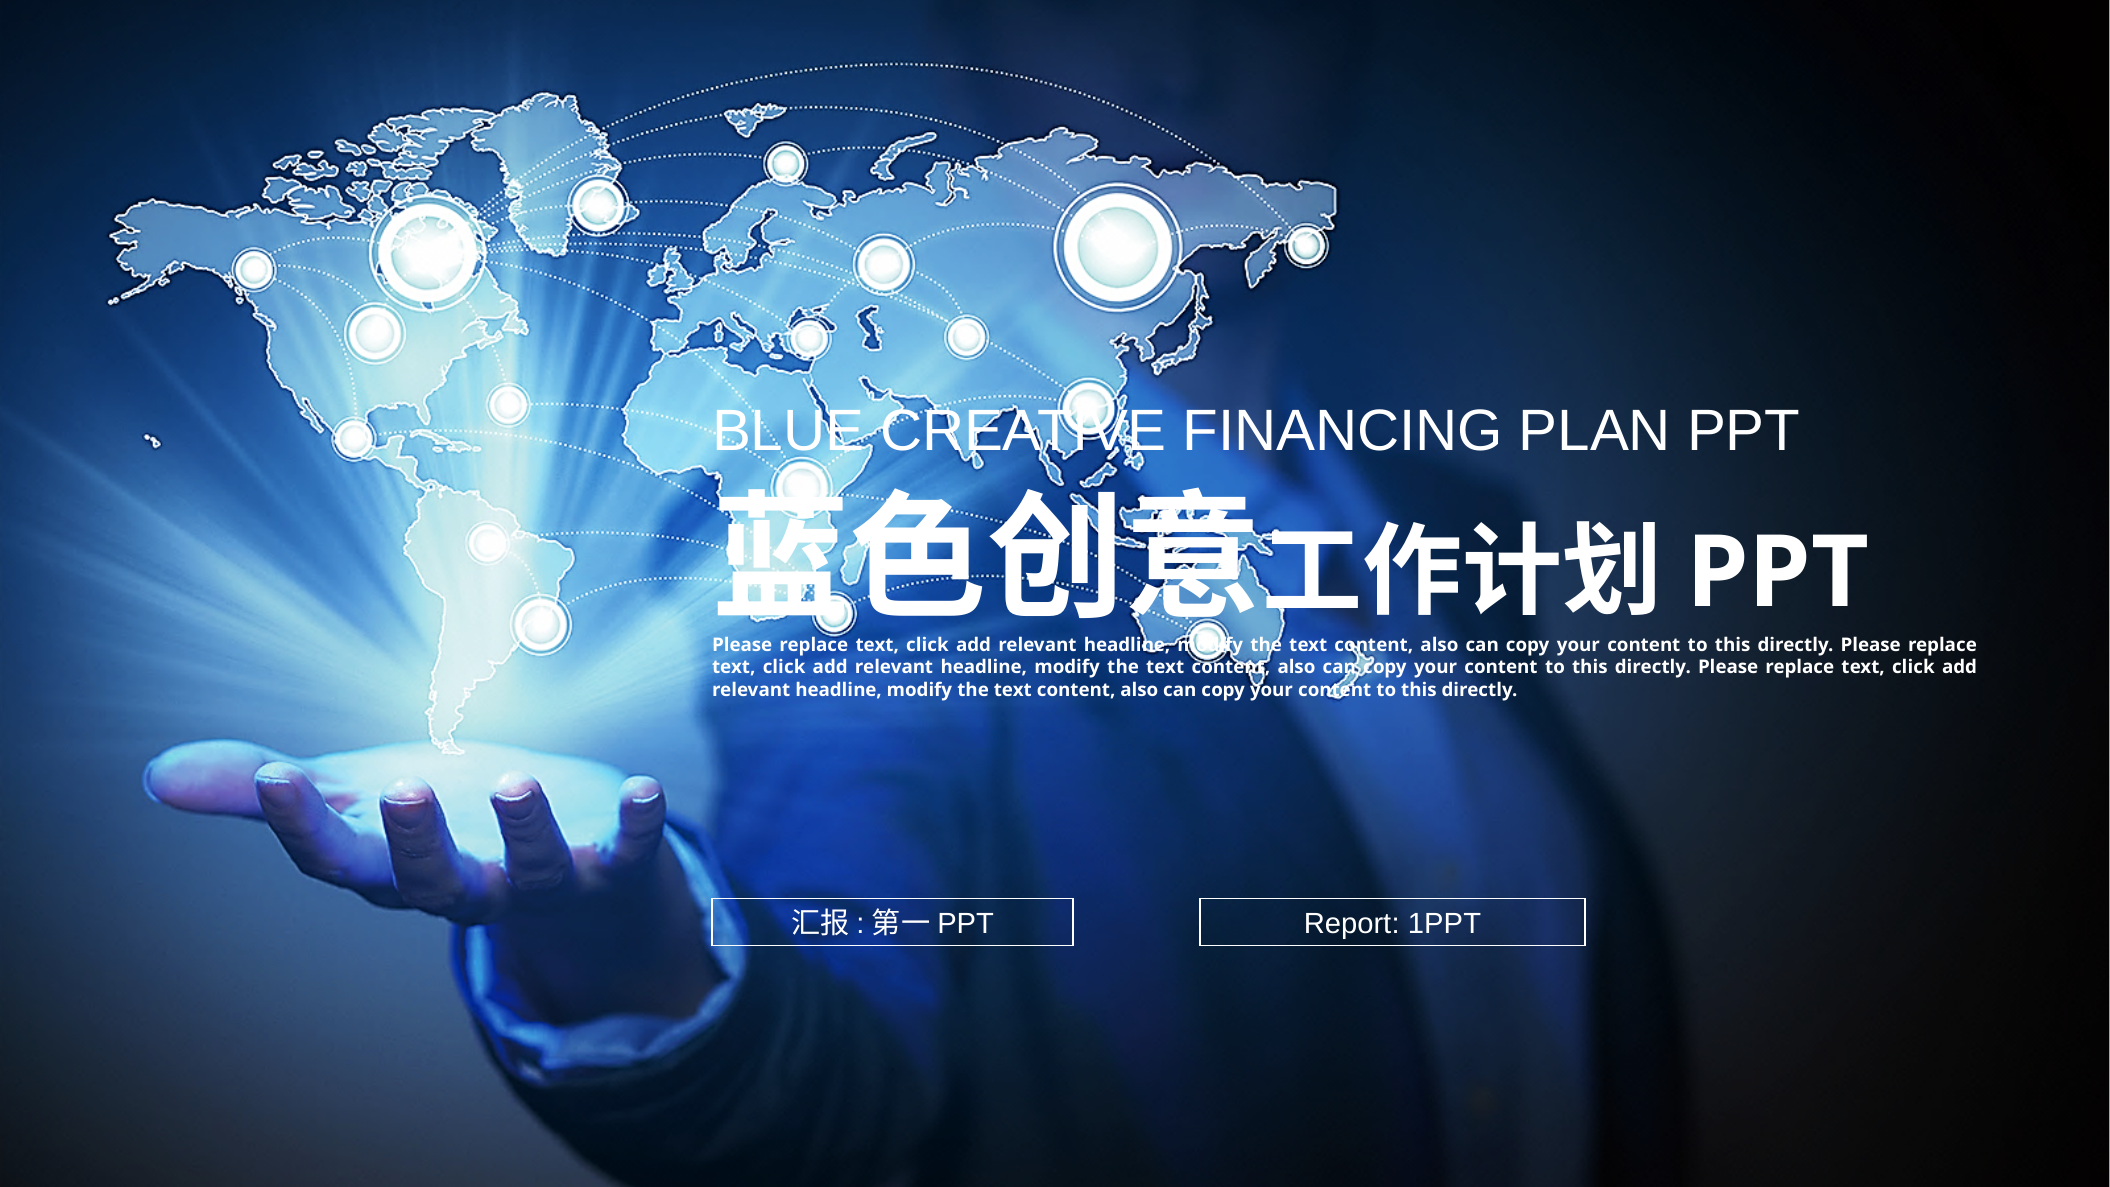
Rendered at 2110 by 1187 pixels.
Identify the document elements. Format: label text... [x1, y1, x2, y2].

text_box Report: 1PPT [1200, 898, 1585, 946]
text_box 汇报:第一PPT [712, 898, 1073, 946]
text_box BLUE CREATIVE FINANCING PLAN PPT [712, 392, 1847, 463]
text_box 蓝色创意工作计划PPT [712, 468, 1976, 632]
text_box Please replace text, click add relevant headline, modify the text content, also can copy your content to this directly. Please replace text, click add relevant headline, modify the text content, also can copy your content to this directly. Please replace text, click add relevant headline, modify the text content, also can copy your content to this directly. [712, 632, 1976, 701]
text_box [0, 0, 2110, 1187]
